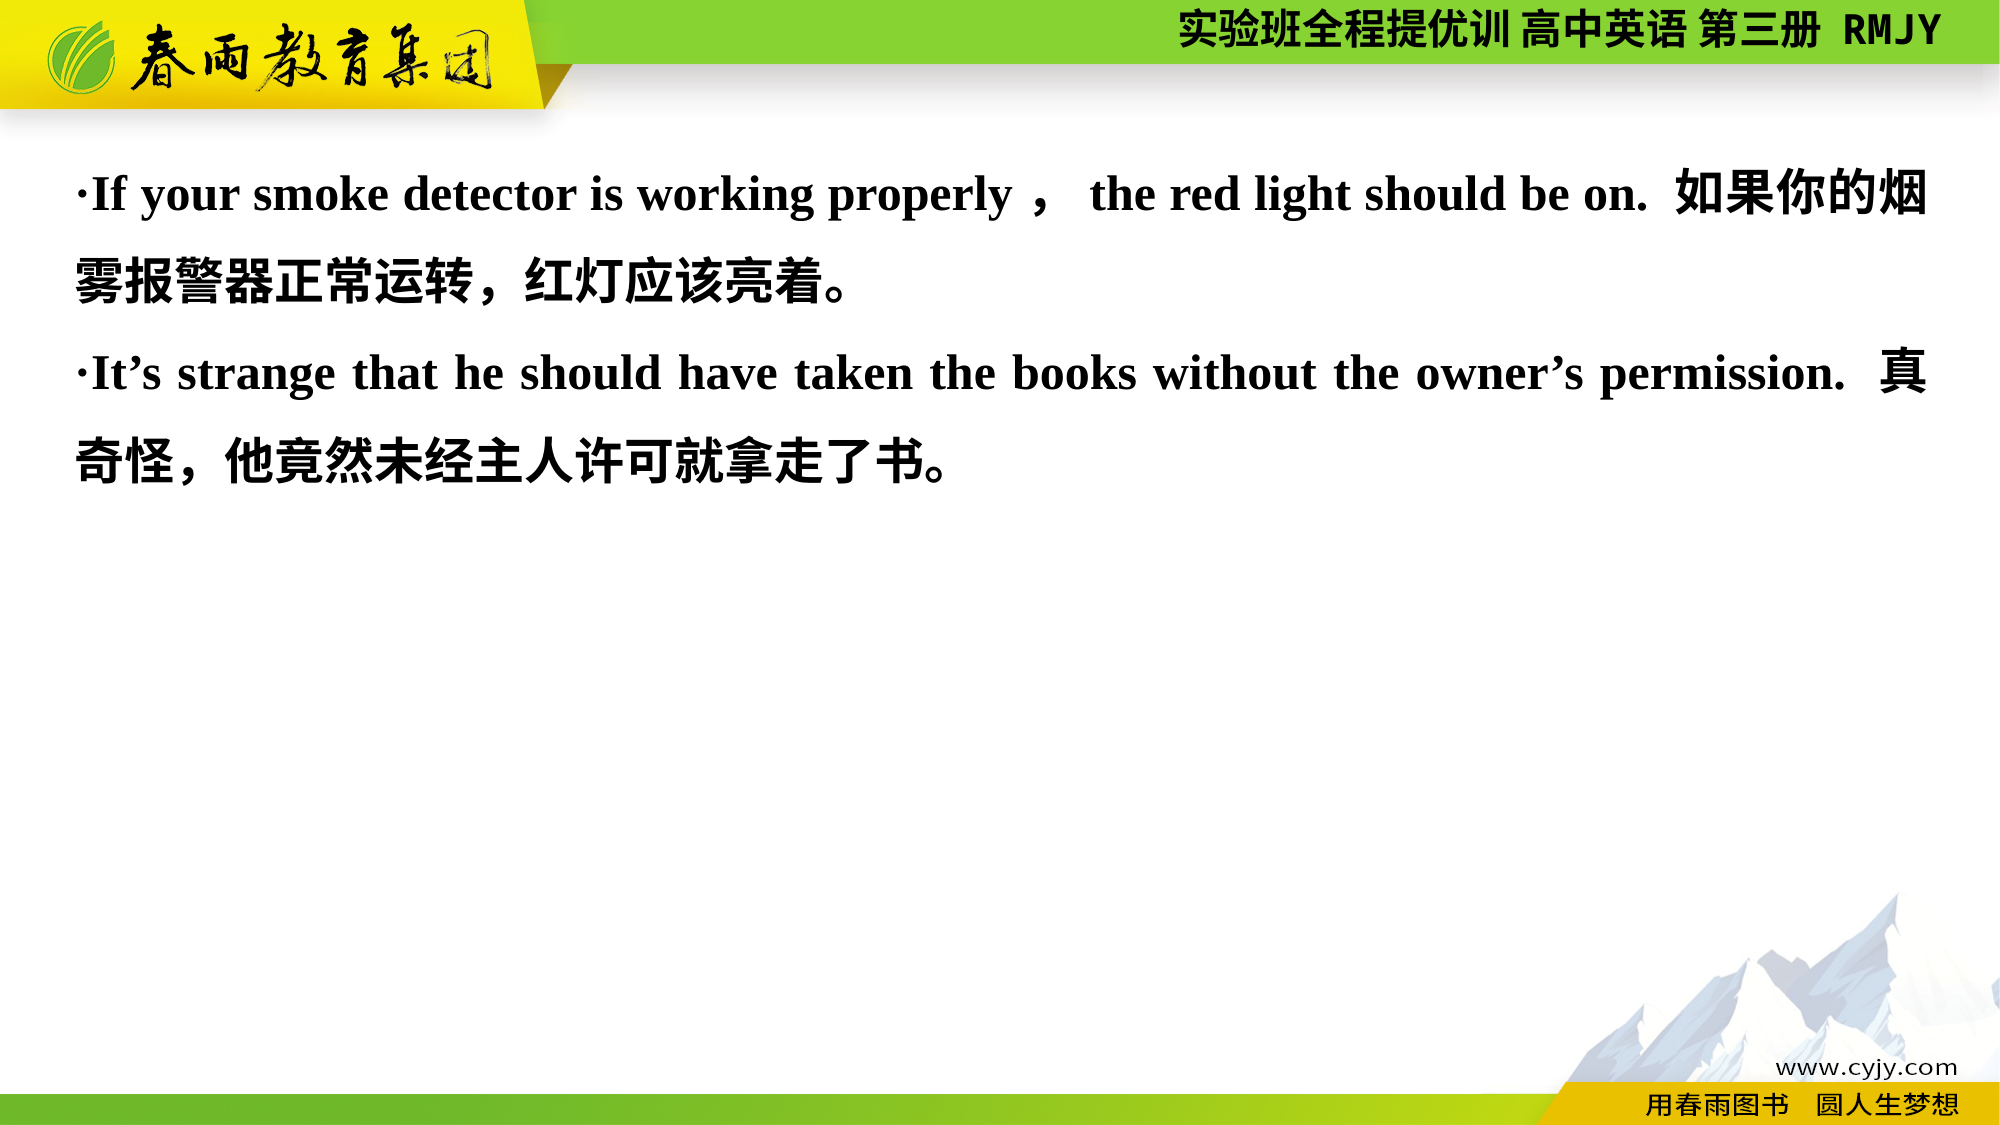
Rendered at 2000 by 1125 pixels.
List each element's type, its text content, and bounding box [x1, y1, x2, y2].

list ·If your smoke detector is working properly，the red light should be on. 如果你的烟雾报警器正常运转，红灯应该亮着。 ·It’s strange that he should have taken the books without the owner’s permission. 真奇怪，他竟然未经主人许可就拿走了书。 [59, 122, 1944, 490]
picture [0, 0, 2000, 1125]
